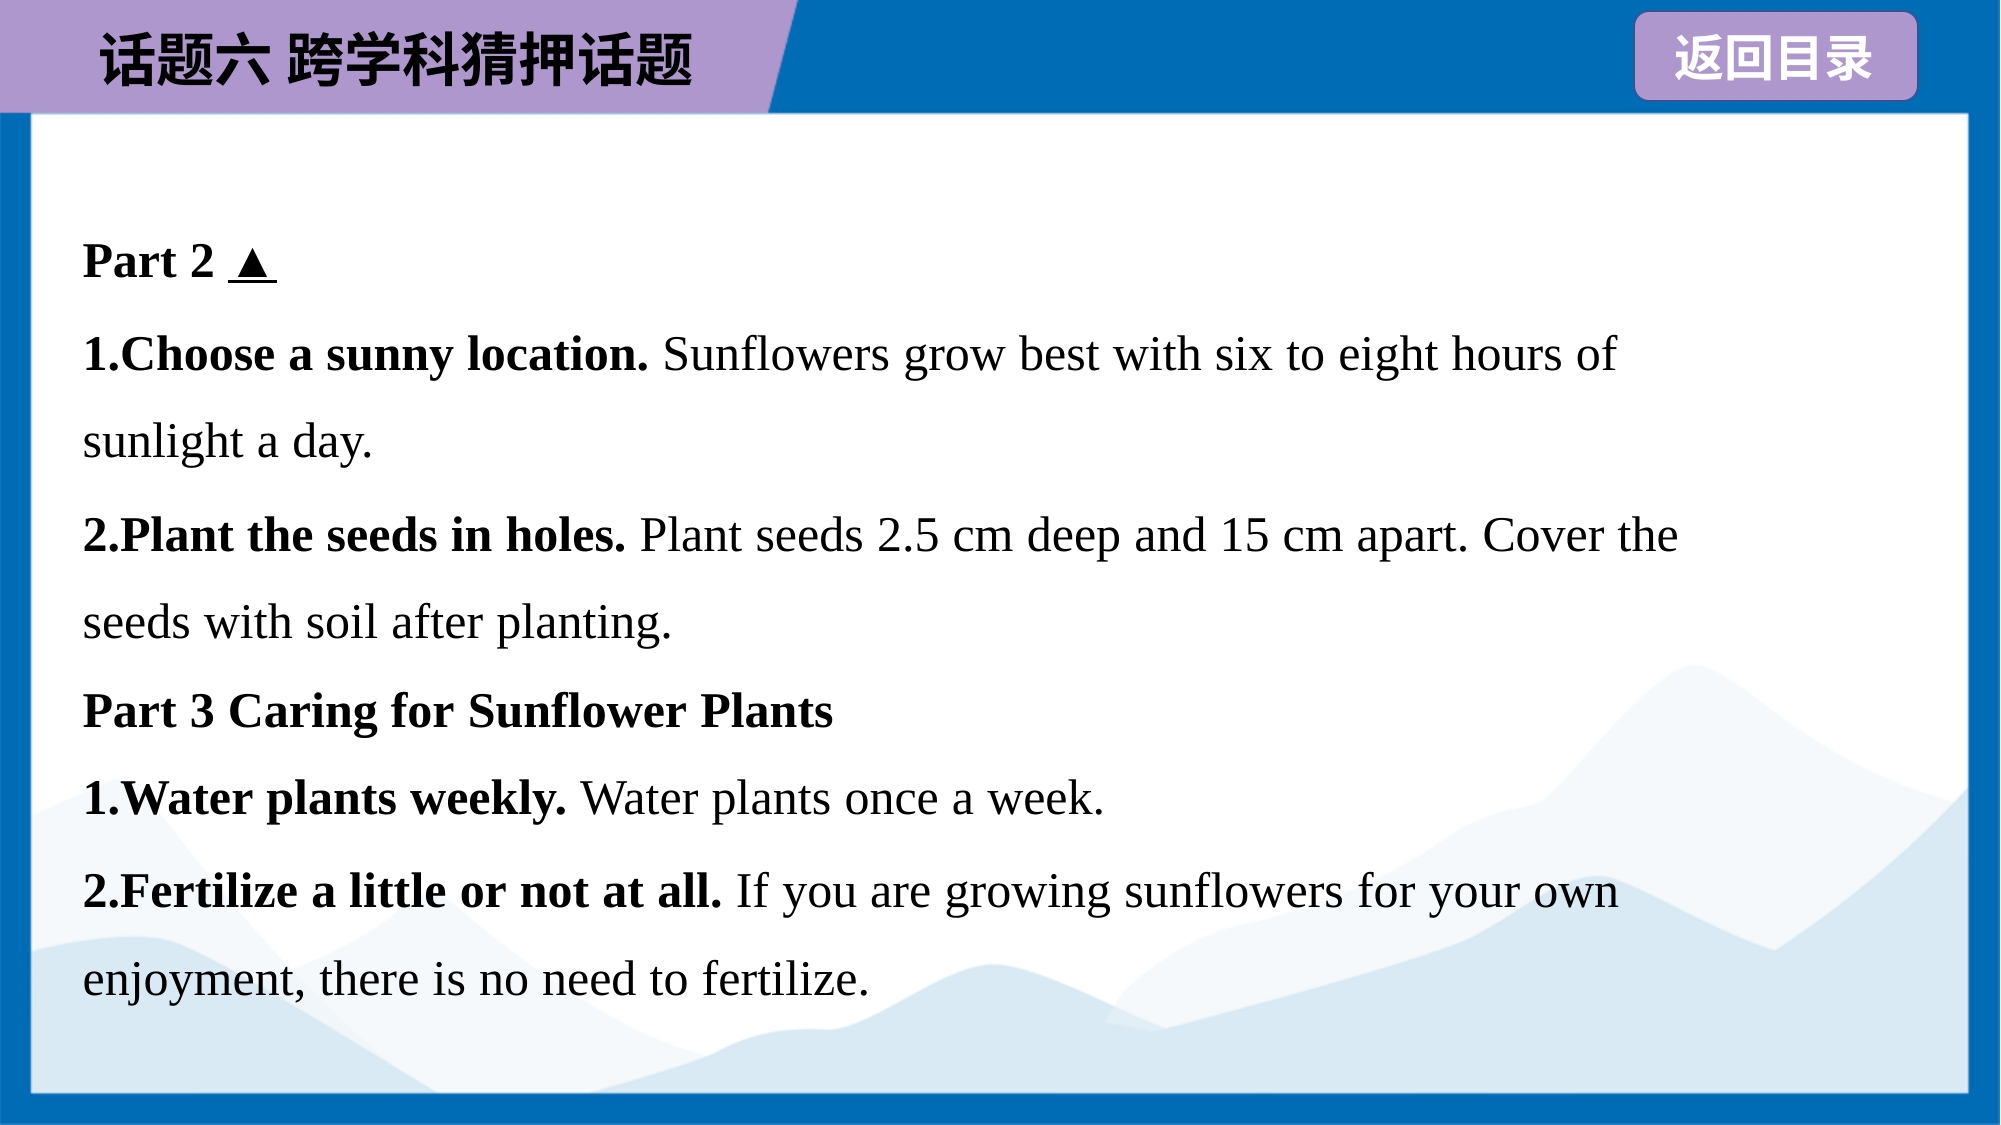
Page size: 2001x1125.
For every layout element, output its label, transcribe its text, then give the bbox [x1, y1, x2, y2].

picture [0, 0, 2000, 1125]
text_box 2.Fertilize a little or not at all. If you are growing sunflowers for your own enjoyment, there is no need to fertilize. [82, 826, 1917, 996]
text_box Part 3 Caring for Sunflower Plants [82, 649, 1917, 728]
text_box Part 2 ▲ [82, 199, 1917, 278]
text_box 2.Plant the seeds in holes. Plant seeds 2.5 cm deep and 15 cm apart. Cover the seeds with soil after planting. [82, 469, 1917, 640]
text_box 1.Water plants weekly. Water plants once a week. [82, 737, 1917, 815]
text_box 1.Choose a sunny location. Sunflowers grow best with six to eight hours of sunlight a day. [82, 288, 1917, 459]
